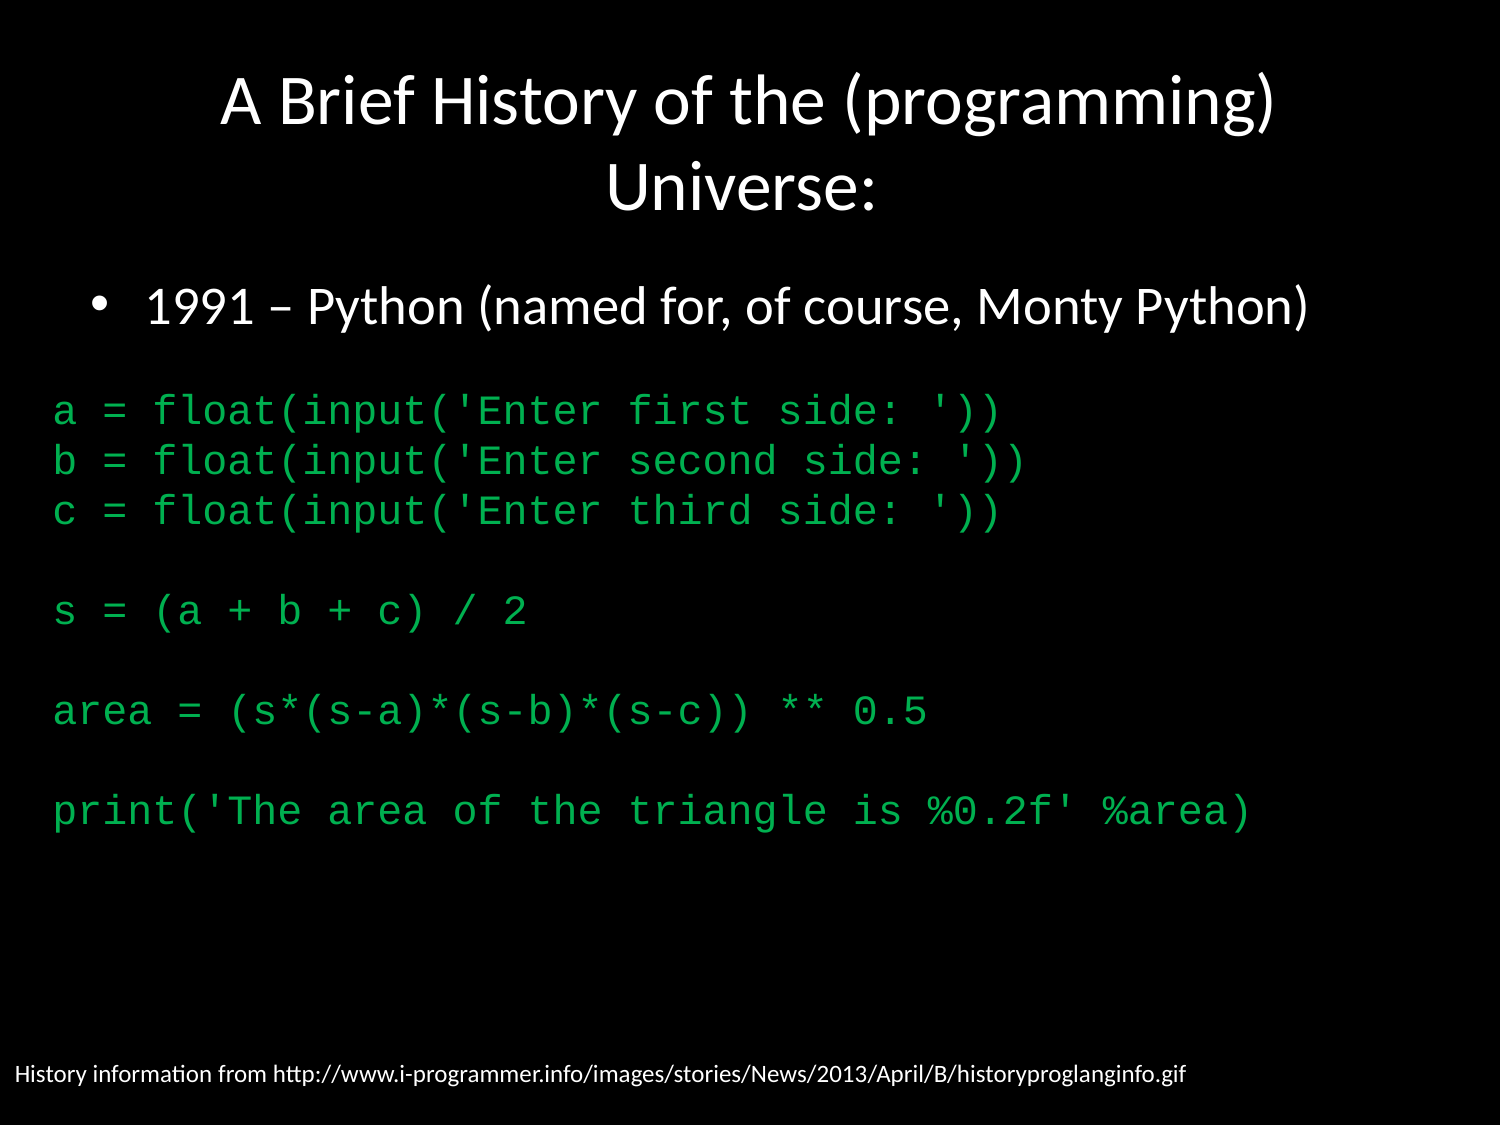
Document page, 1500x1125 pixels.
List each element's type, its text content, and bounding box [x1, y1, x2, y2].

text_box a = float(input('Enter first side: ')) b = float(input('Enter second side: ')) c = float(input('Enter third side: ')) s = (a + b + c) / 2 area = (s*(s-a)*(s-b)*(s-c)) ** 0.5 print('The area of the triangle is %0.2f' %area) [37, 375, 1425, 840]
list 1991 – Python (named for, of course, Monty Python) [75, 262, 1425, 375]
text_box History information from http://www.i-programmer.info/images/stories/News/2013/April/B/historyproglanginfo.gif [0, 1050, 1363, 1095]
title A Brief History of the (programming) Universe: [75, 45, 1425, 233]
